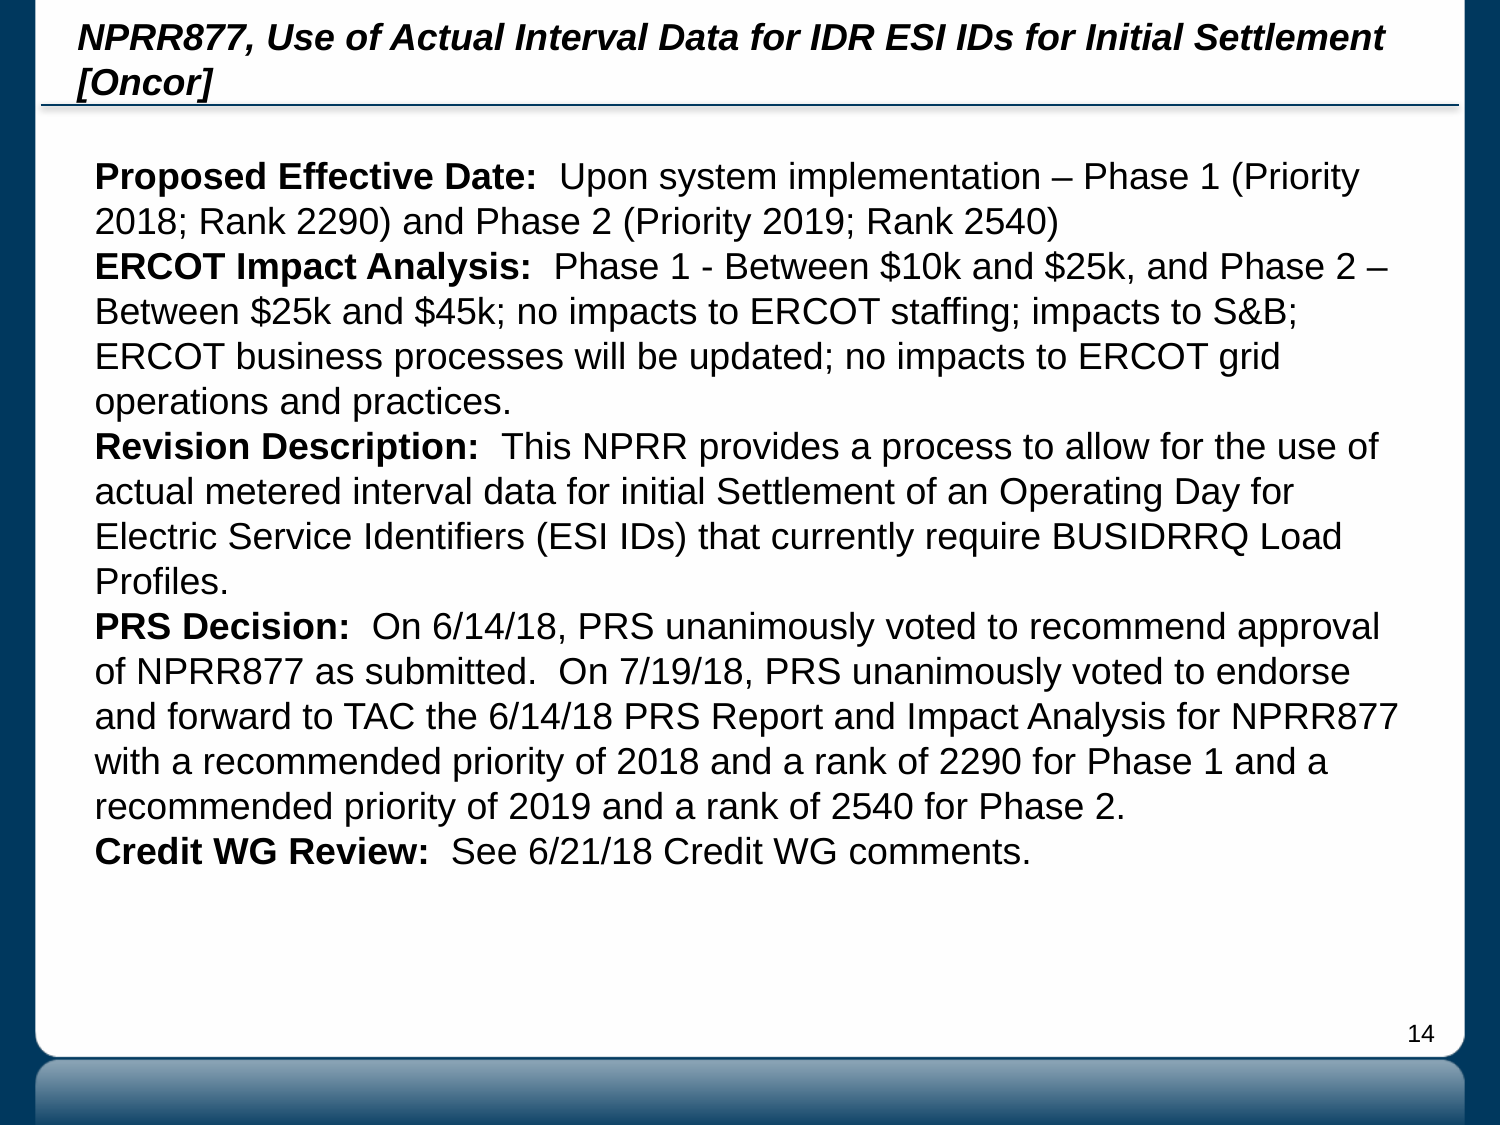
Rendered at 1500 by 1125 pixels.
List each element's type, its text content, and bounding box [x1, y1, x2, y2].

title NPRR877, Use of Actual Interval Data for IDR ESI IDs for Initial Settlement [Oncor] [62, 20, 1450, 97]
text_box Proposed Effective Date: Upon system implementation – Phase 1 (Priority 2018; Rank 2290) and Phase 2 (Priority 2019; Rank 2540) ERCOT Impact Analysis: Phase 1 - Between $10k and $25k, and Phase 2 – Between $25k and $45k; no impacts to ERCOT staffing; impacts to S&B; ERCOT business processes will be updated; no impacts to ERCOT grid operations and practices. Revision Description: This NPRR provides a process to allow for the use of actual metered interval data for initial Settlement of an Operating Day for Electric Service Identifiers (ESI IDs) that currently require BUSIDRRQ Load Profiles. PRS Decision: On 6/14/18, PRS unanimously voted to recommend approval of NPRR877 as submitted. On 7/19/18, PRS unanimously voted to endorse and forward to TAC the 6/14/18 PRS Report and Impact Analysis for NPRR877 with a recommended priority of 2018 and a rank of 2290 for Phase 1 and a recommended priority of 2019 and a rank of 2540 for Phase 2. Credit WG Review: See 6/21/18 Credit WG comments. [79, 144, 1419, 879]
picture [35, 0, 1465, 1125]
